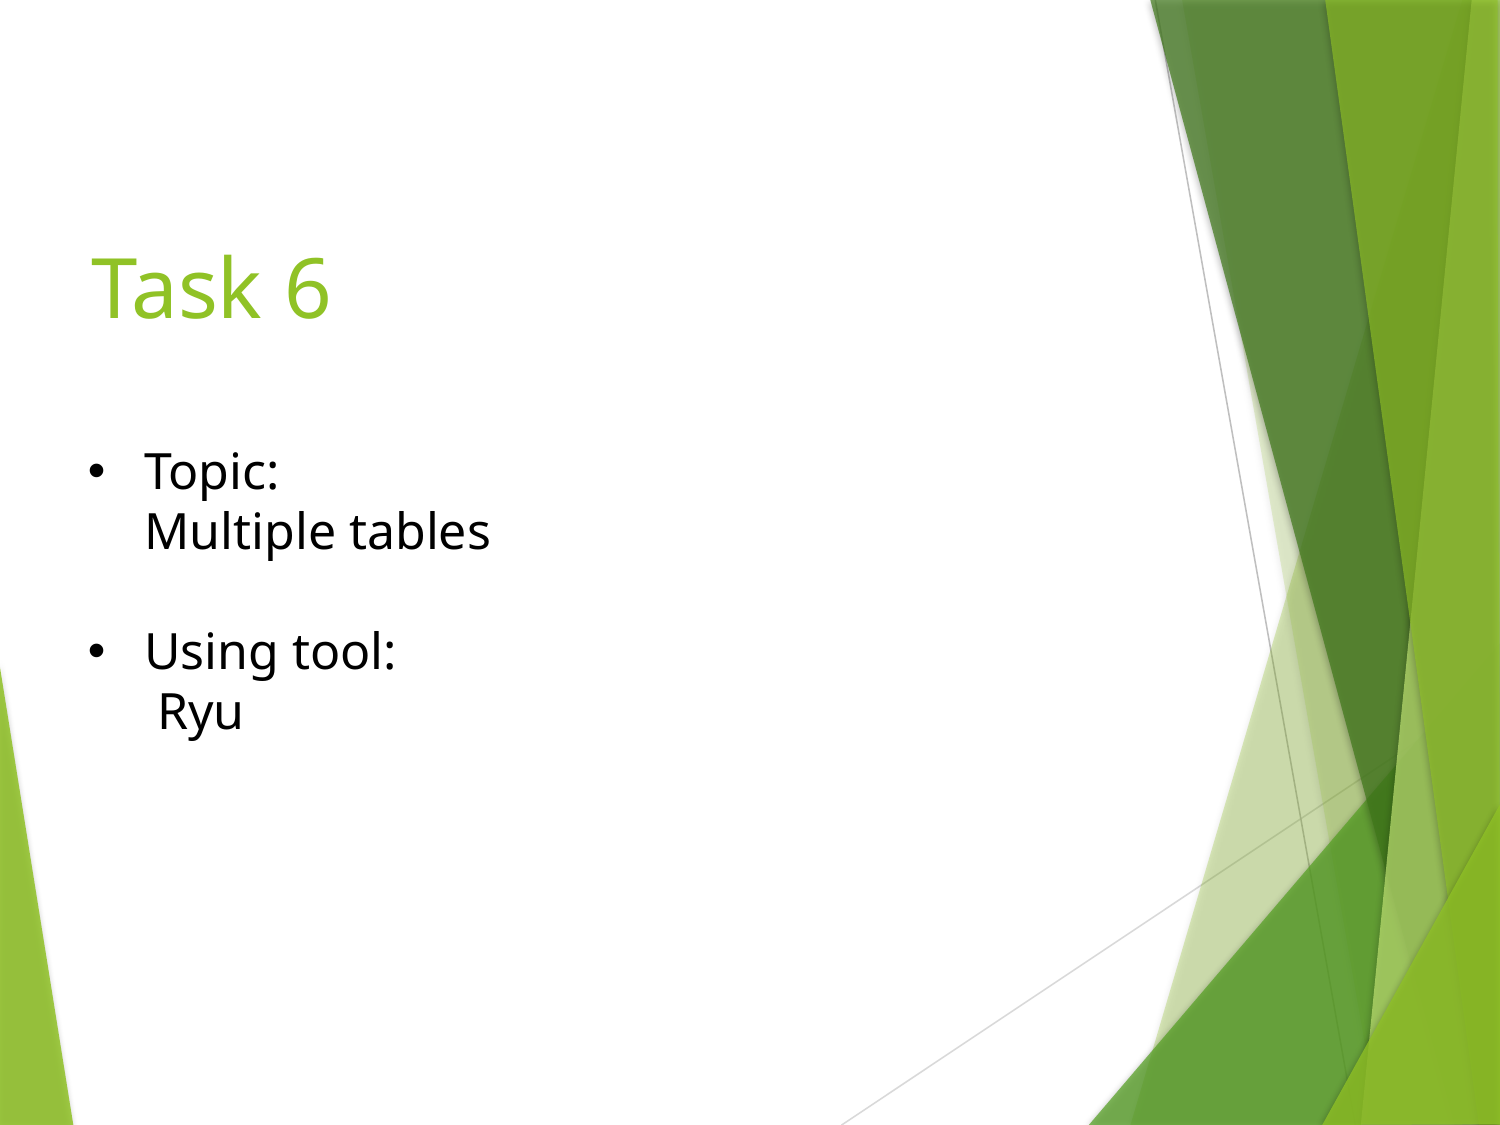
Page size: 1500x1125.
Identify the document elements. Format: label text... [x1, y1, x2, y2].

title Task 6 [76, 42, 1118, 343]
text_box Topic: Multiple tables Using tool: Ryu [73, 432, 520, 748]
